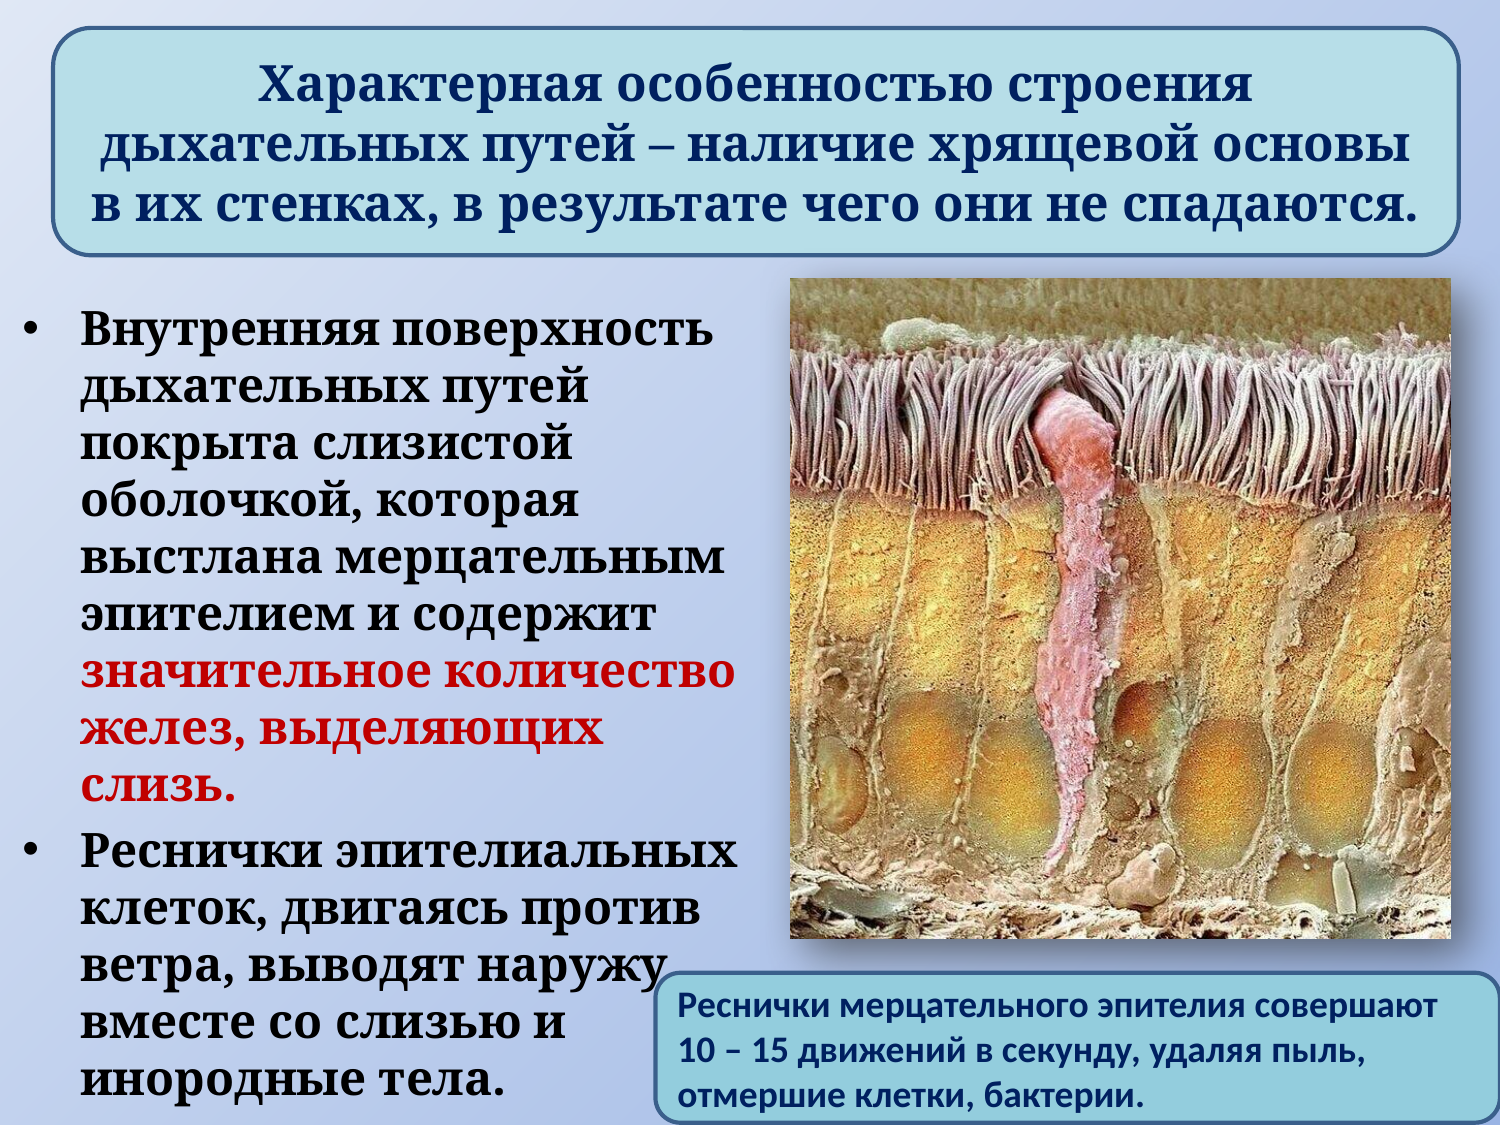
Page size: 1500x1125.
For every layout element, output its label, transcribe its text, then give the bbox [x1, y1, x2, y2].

text_box Реснички мерцательного эпителия совершают 10 – 15 движений в секунду, удаляя пыль, отмершие клетки, бактерии. [653, 970, 1500, 1125]
list Внутренняя поверхность дыхательных путей покрыта слизистой оболочкой, которая выстлана мерцательным эпителием и содержит значительное количество желез, выделяющих слизь. Реснички эпителиальных клеток, двигаясь против ветра, выводят наружу вместе со слизью и инородные тела. [7, 290, 754, 1125]
text_box Характерная особенностью строения дыхательных путей – наличие хрящевой основы в их стенках, в результате чего они не спадаются. [50, 25, 1461, 258]
picture [790, 278, 1451, 939]
